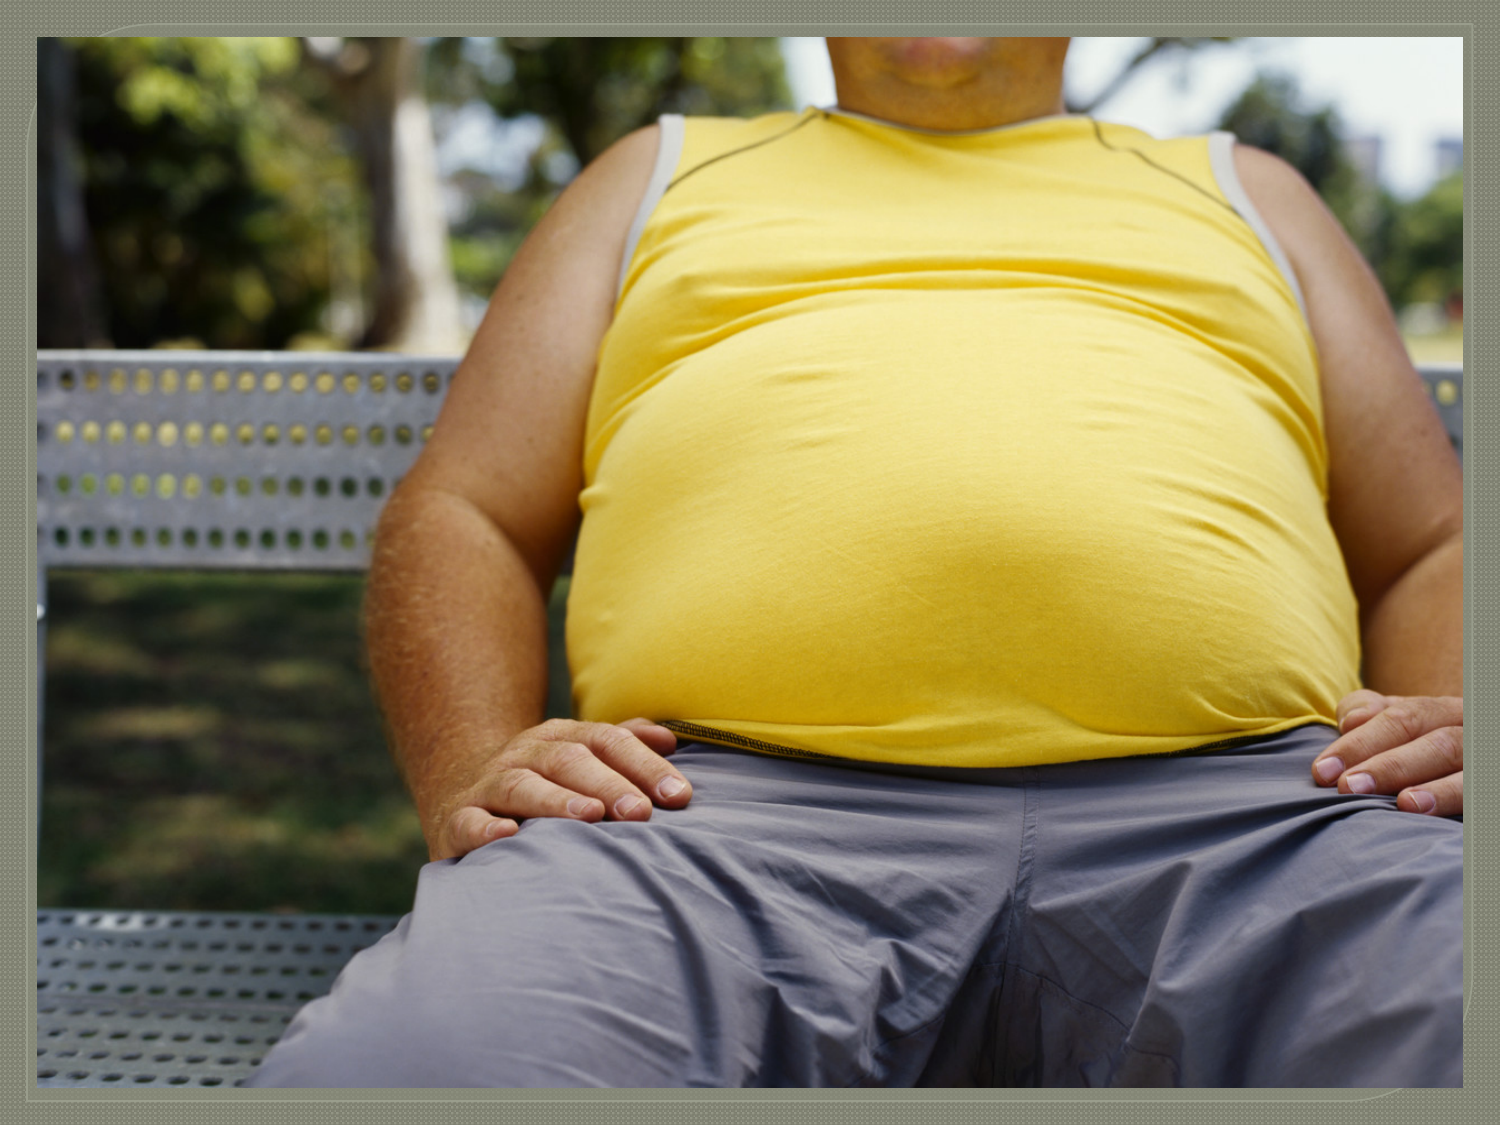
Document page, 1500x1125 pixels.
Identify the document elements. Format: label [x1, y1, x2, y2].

picture [37, 37, 1463, 1088]
